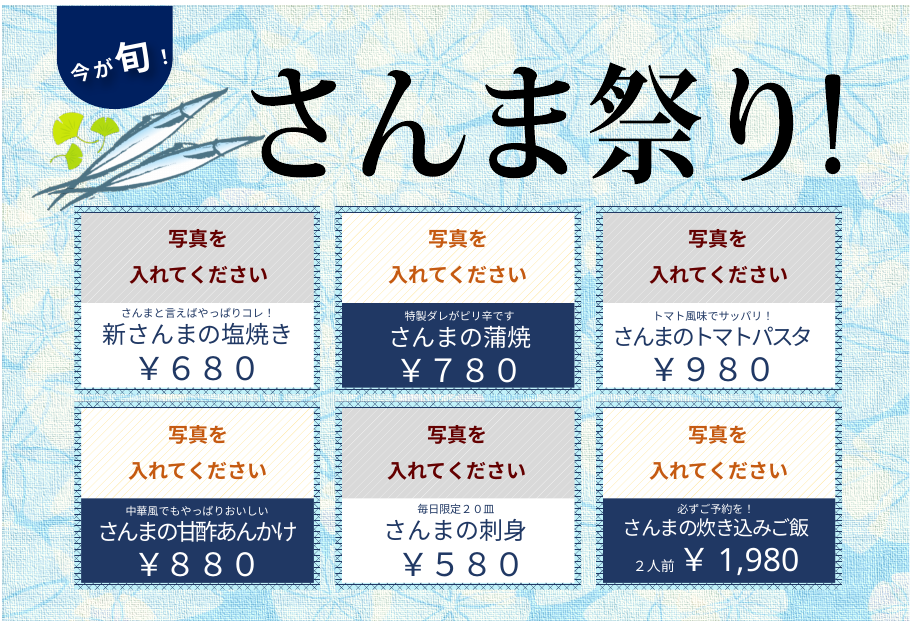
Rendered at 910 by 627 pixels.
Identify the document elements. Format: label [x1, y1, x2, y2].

text_box [335, 206, 582, 395]
text_box [74, 206, 321, 395]
text_box [62, 51, 222, 260]
text_box [596, 401, 843, 590]
text_box [250, 61, 875, 185]
picture [2, 5, 910, 621]
text_box [335, 401, 582, 590]
text_box [74, 401, 321, 590]
text_box [596, 206, 843, 395]
